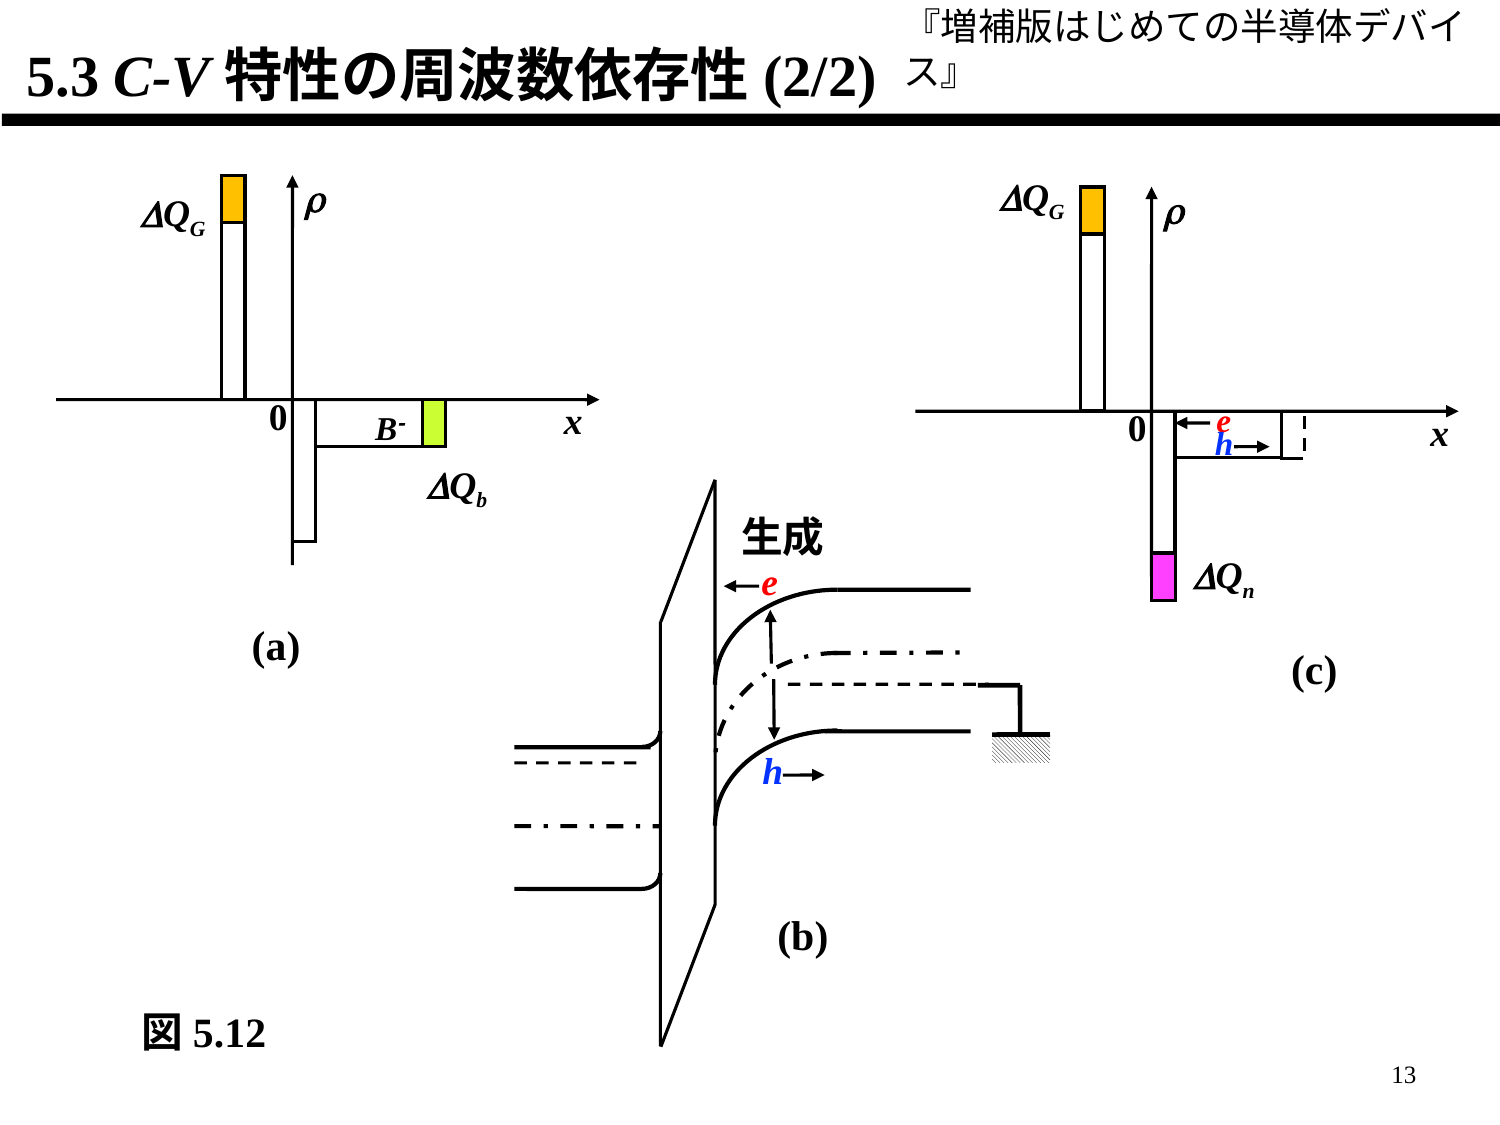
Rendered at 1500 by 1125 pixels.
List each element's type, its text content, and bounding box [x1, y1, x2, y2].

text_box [513, 479, 1051, 1047]
text_box (a) [188, 611, 364, 677]
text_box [915, 172, 1459, 701]
text_box 図5.12 [125, 998, 364, 1064]
text_box 『増補版はじめての半導体デバイス』 [888, 0, 1495, 101]
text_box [55, 174, 600, 566]
title 5.3 C-V特性の周波数依存性(2/2) [26, 0, 1500, 109]
